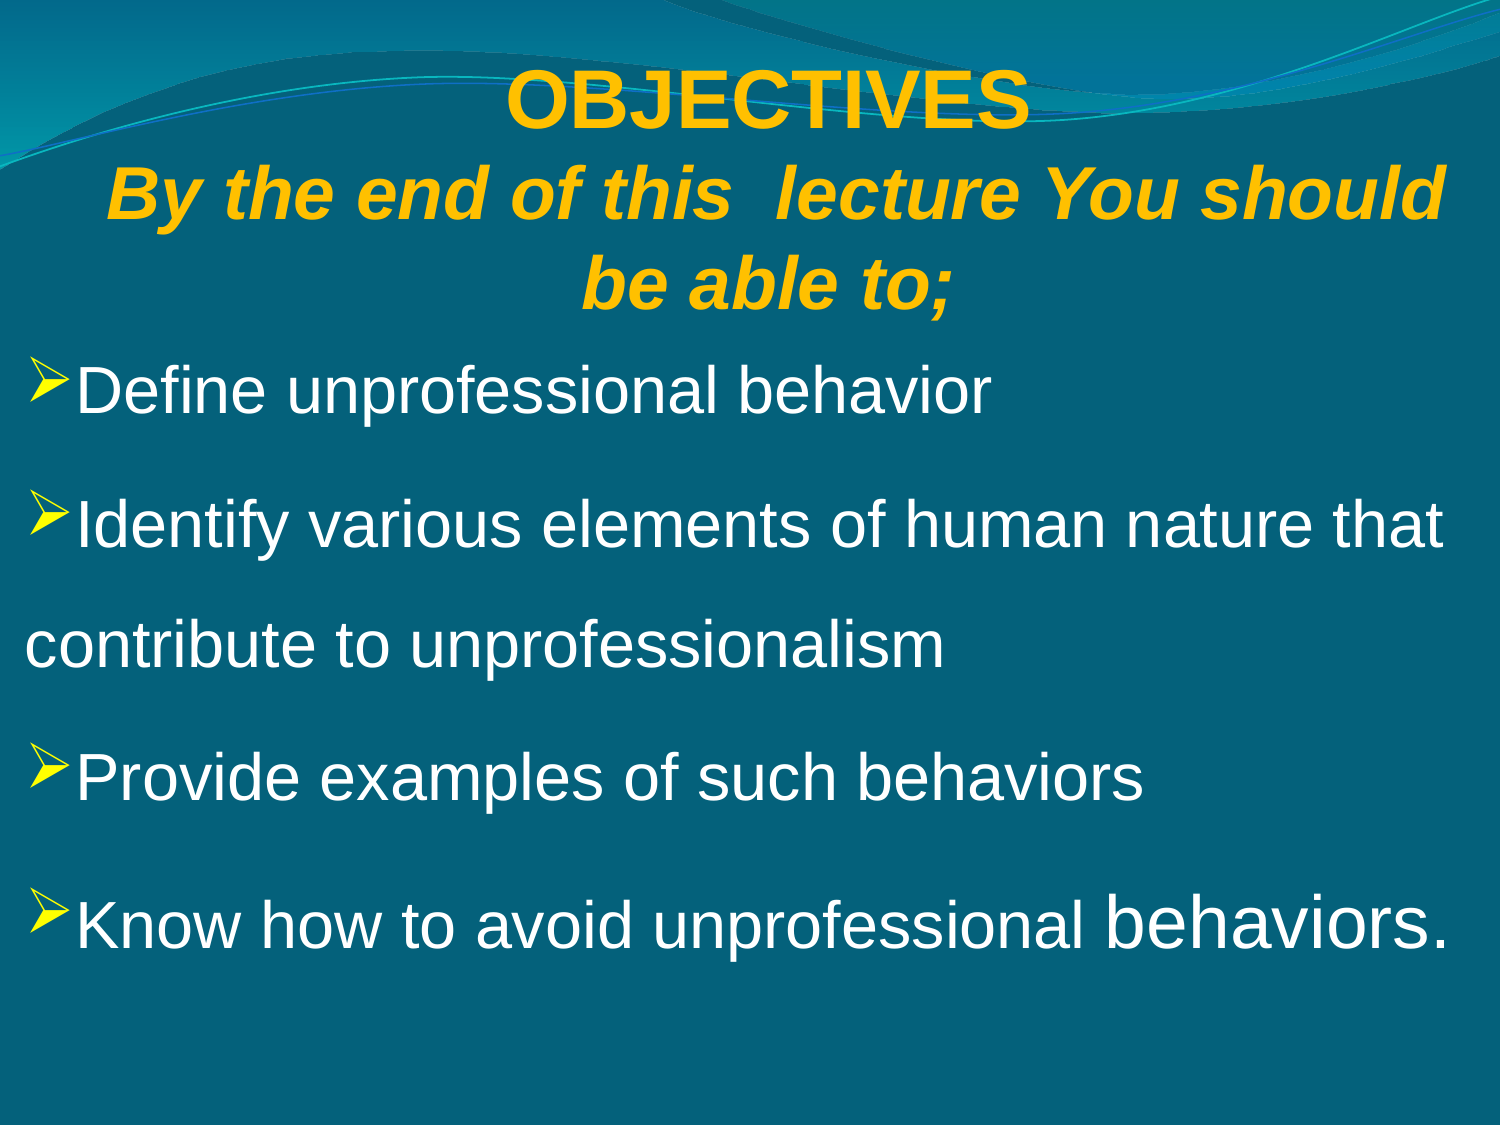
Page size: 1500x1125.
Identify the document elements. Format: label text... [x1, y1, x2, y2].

text_box OBJECTIVES By the end of this lecture You should be able to; [37, 37, 1500, 333]
subtitle Define unprofessional behavior Identify various elements of human nature that contribute to unprofessionalism Provide examples of such behaviors Know how to avoid unprofessional behaviors. [24, 299, 1500, 1125]
